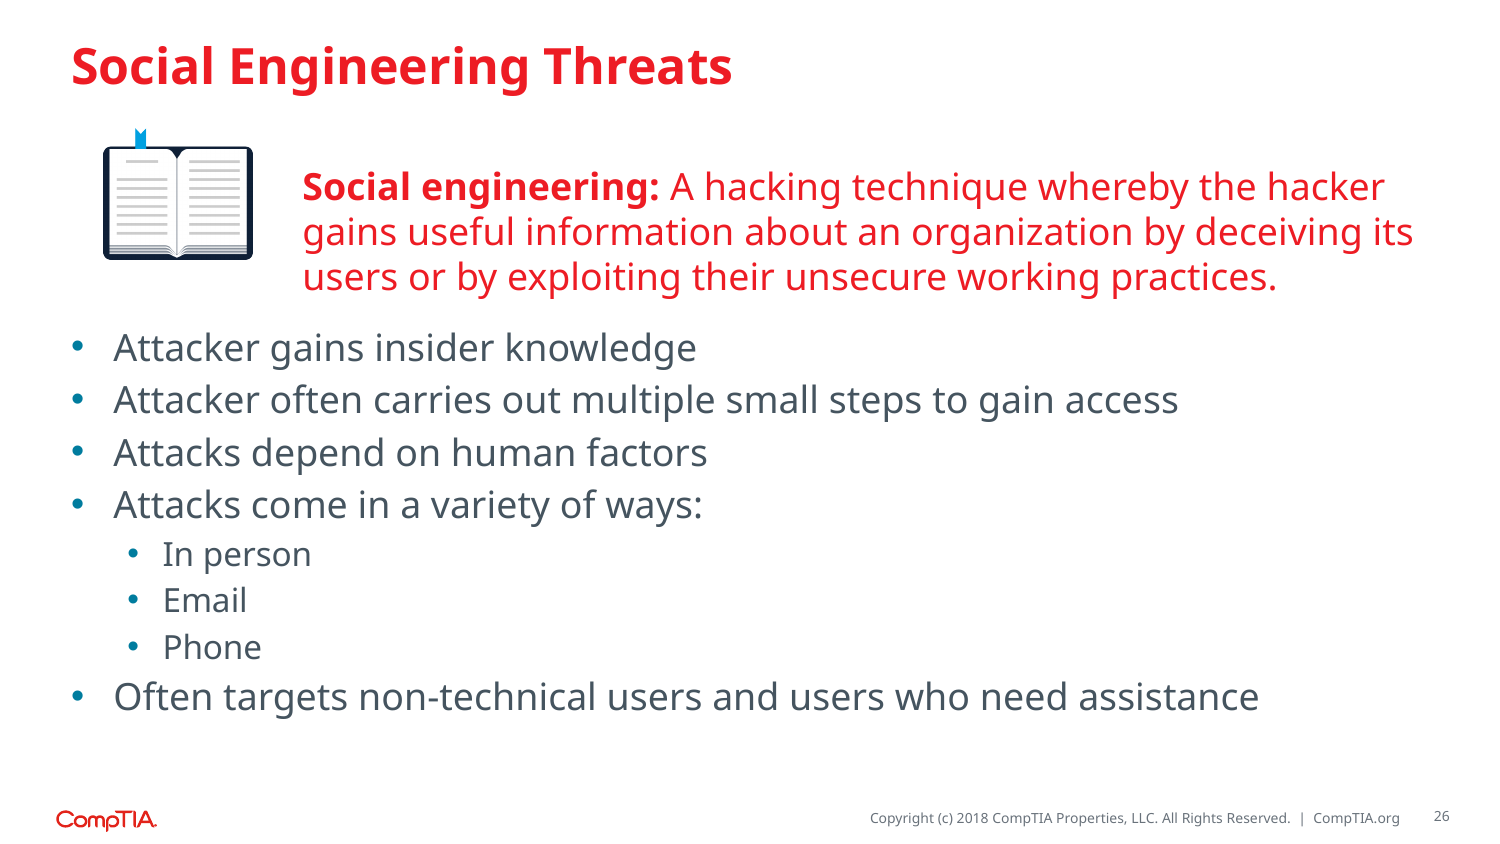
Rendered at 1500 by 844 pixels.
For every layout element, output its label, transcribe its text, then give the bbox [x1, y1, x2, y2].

list Social engineering: A hacking technique whereby the hacker gains useful information about an organization by deceiving its users or by exploiting their unsecure working practices. [287, 155, 1445, 249]
picture [103, 128, 253, 260]
slide_number 26 [1407, 800, 1450, 835]
title Social Engineering Threats [56, 12, 1444, 117]
list Attacker gains insider knowledge Attacker often carries out multiple small steps to gain access Attacks depend on human factors Attacks come in a variety of ways: In person Email Phone Often targets non-technical users and users who need assistance [56, 316, 1444, 764]
